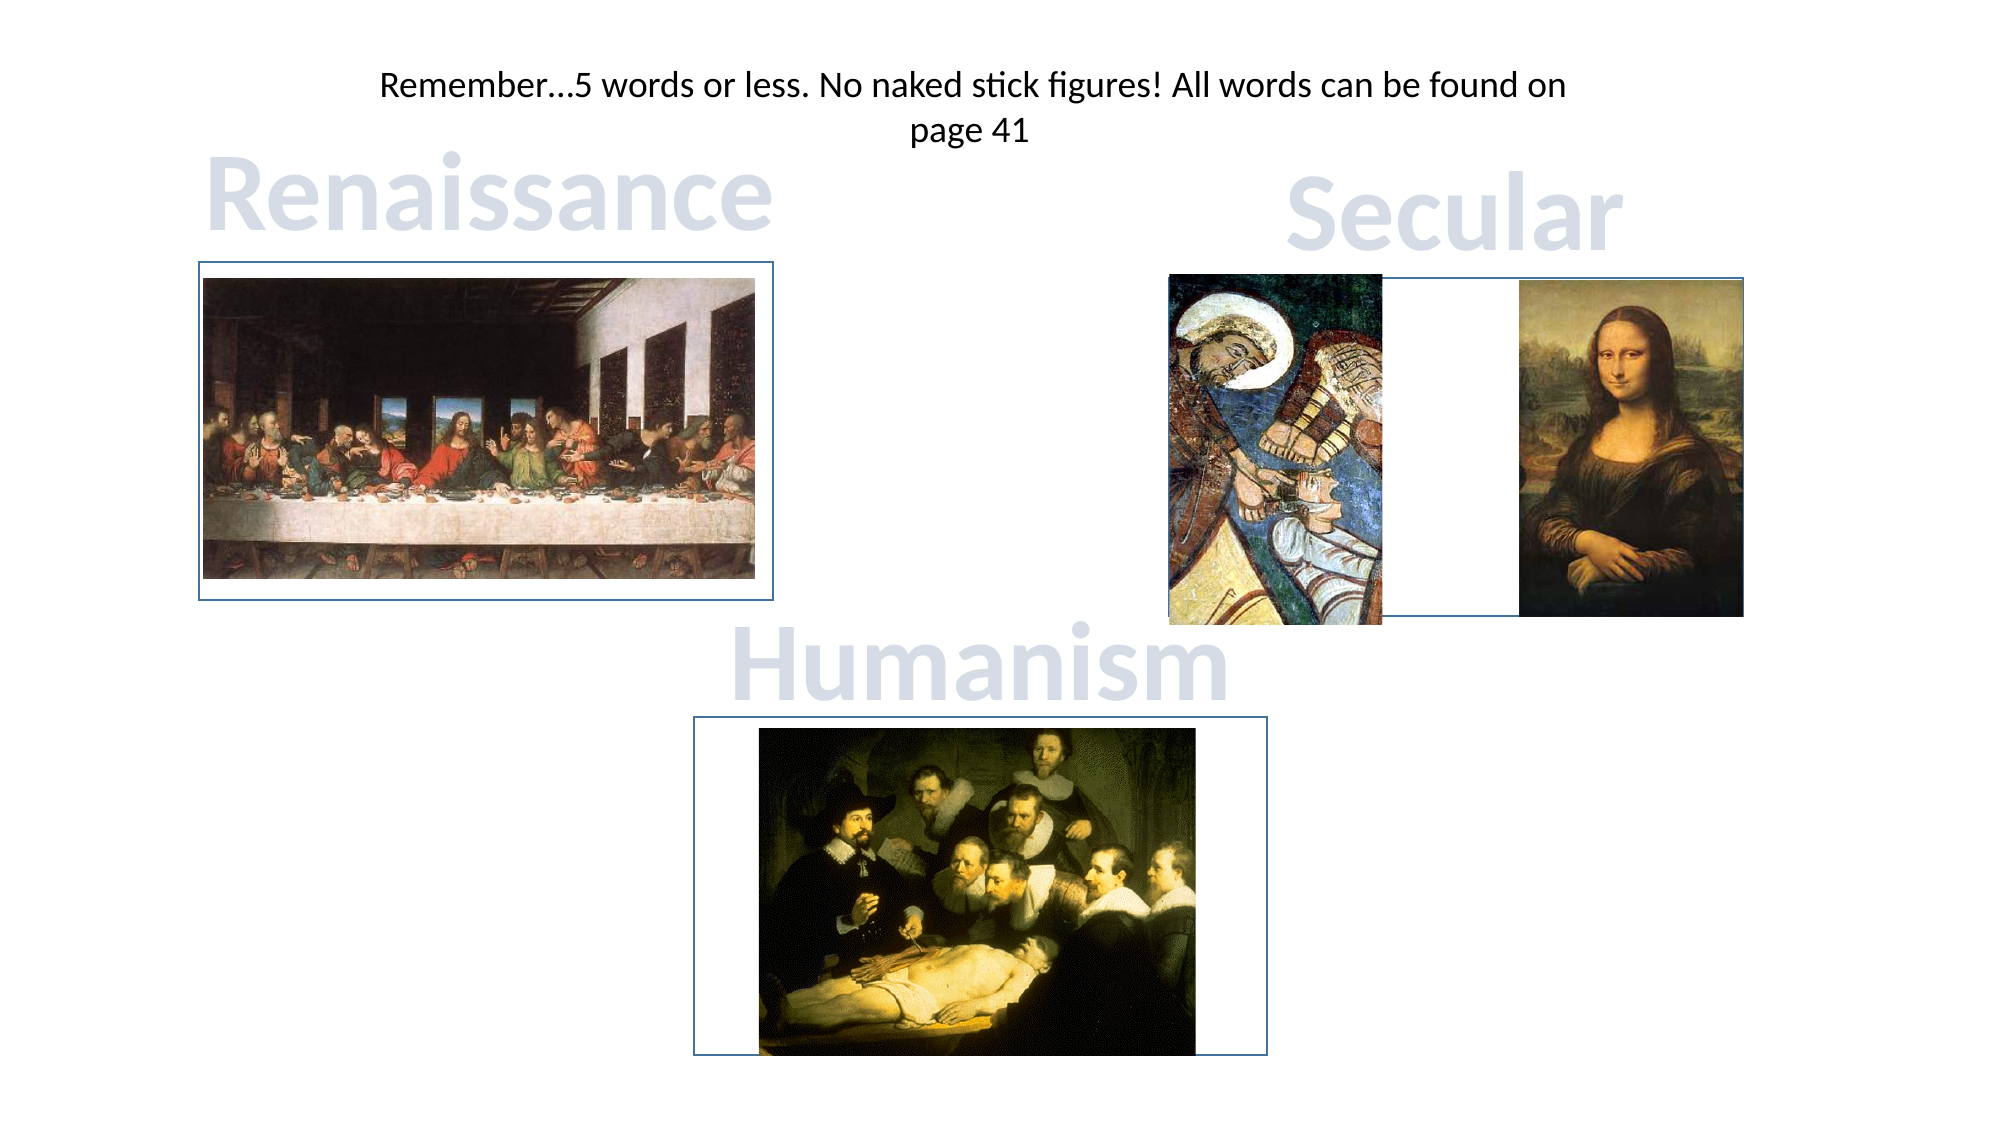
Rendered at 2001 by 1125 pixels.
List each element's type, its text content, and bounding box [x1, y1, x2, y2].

text_box [1383, 277, 1744, 617]
text_box Remember…5 words or less. No naked stick figures! All words can be found on page 41 [361, 52, 1587, 158]
text_box Humanism [714, 580, 1248, 716]
text_box Renaissance [189, 110, 791, 261]
picture [1519, 280, 1743, 617]
text_box [693, 716, 1268, 1056]
picture [758, 728, 1196, 1056]
picture [203, 278, 755, 580]
picture [1169, 273, 1383, 625]
text_box [198, 261, 774, 601]
text_box Secular [1270, 130, 1642, 277]
